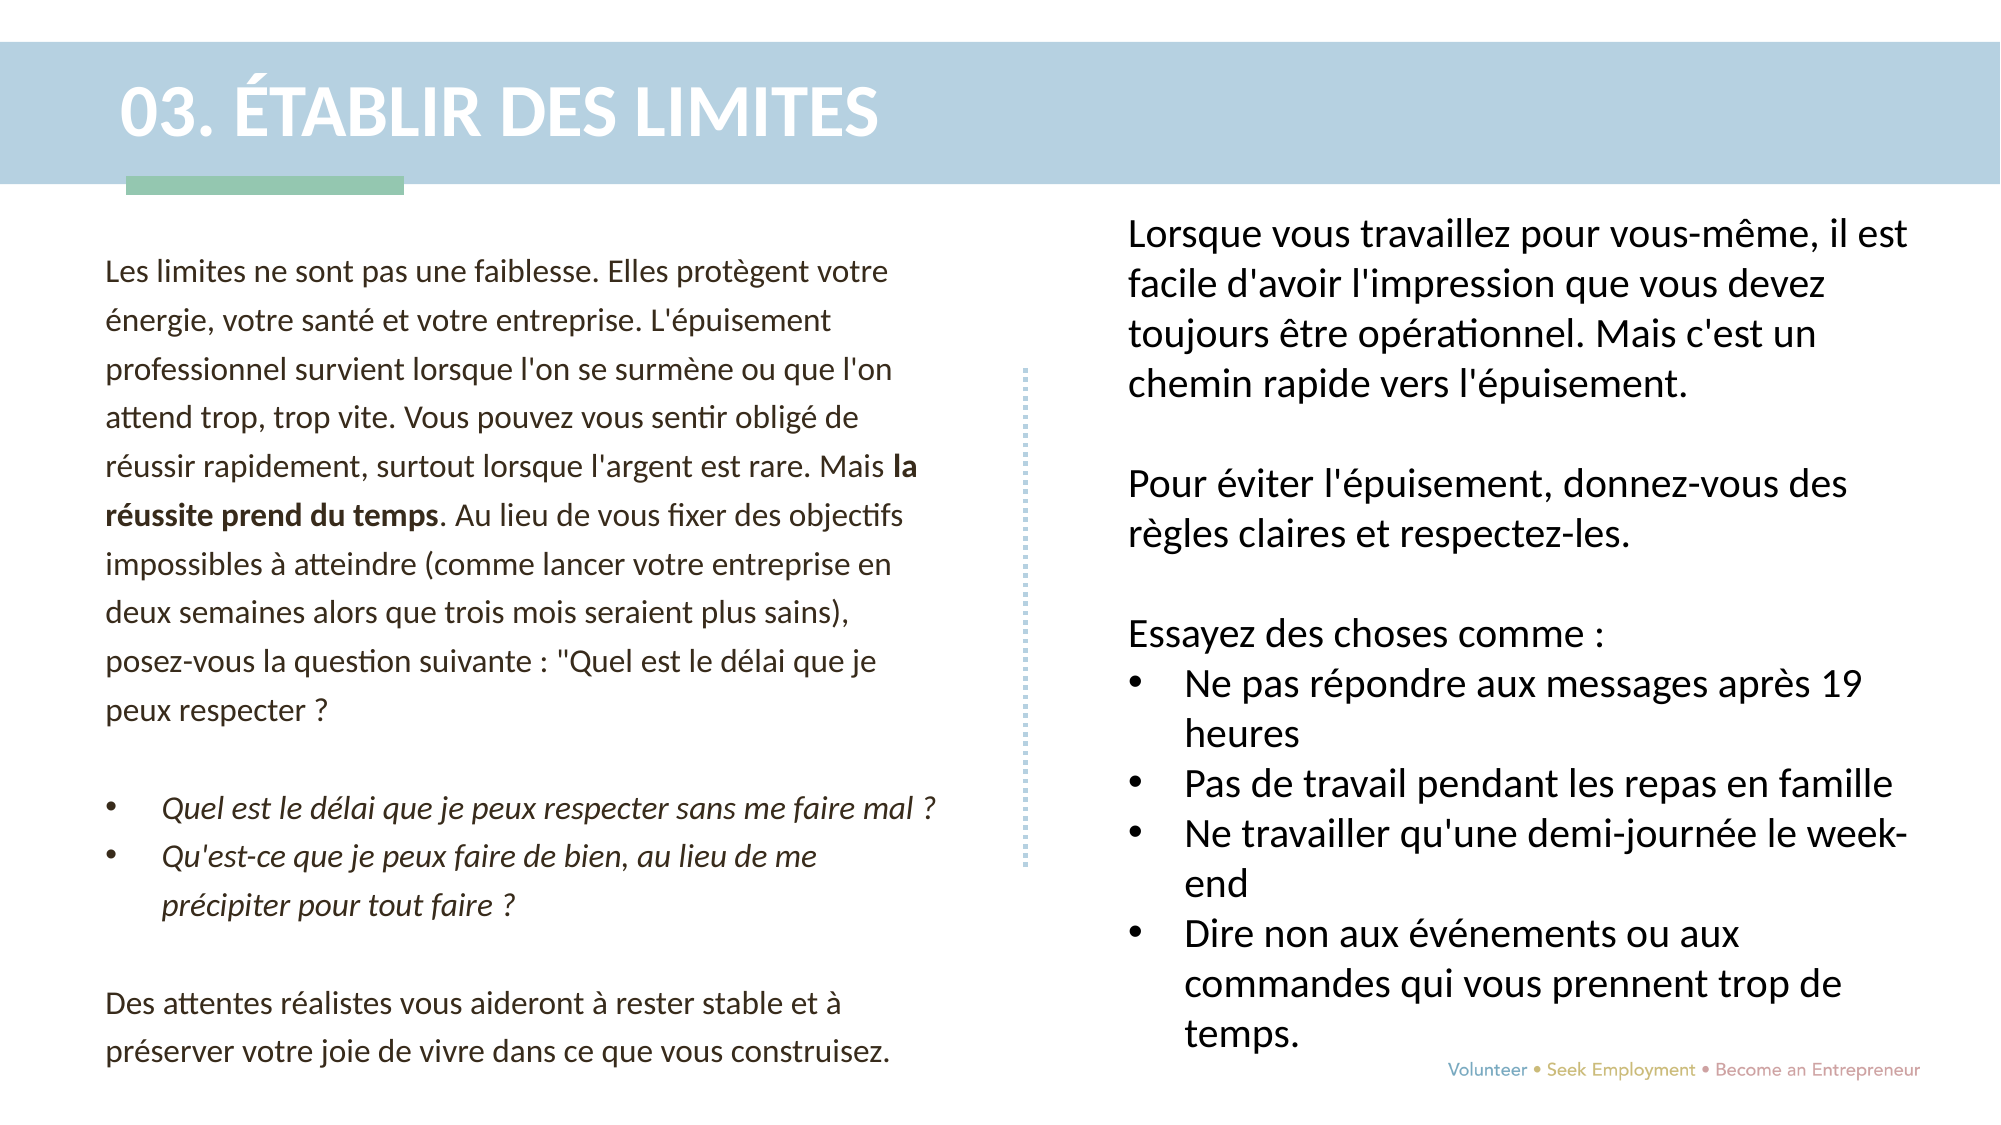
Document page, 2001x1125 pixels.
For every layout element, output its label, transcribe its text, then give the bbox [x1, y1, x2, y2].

list Les limites ne sont pas une faiblesse. Elles protègent votre énergie, votre santé et votre entreprise. L'épuisement professionnel survient lorsque l'on se surmène ou que l'on attend trop, trop vite. Vous pouvez vous sentir obligé de réussir rapidement, surtout lorsque l'argent est rare. Mais la réussite prend du temps. Au lieu de vous fixer des objectifs impossibles à atteindre (comme lancer votre entreprise en deux semaines alors que trois mois seraient plus sains), posez-vous la question suivante : "Quel est le délai que je peux respecter ? Quel est le délai que je peux respecter sans me faire mal ? Qu'est-ce que je peux faire de bien, au lieu de me précipiter pour tout faire ? Des attentes réalistes vous aideront à rester stable et à préserver votre joie de vivre dans ce que vous construisez. [90, 184, 956, 898]
picture [1418, 1046, 1971, 1103]
list 03. ÉTABLIR DES LIMITES [105, 103, 1895, 223]
text_box Lorsque vous travaillez pour vous-même, il est facile d'avoir l'impression que vous devez toujours être opérationnel. Mais c'est un chemin rapide vers l'épuisement. Pour éviter l'épuisement, donnez-vous des règles claires et respectez-les. Essayez des choses comme : Ne pas répondre aux messages après 19 heures Pas de travail pendant les repas en famille Ne travailler qu'une demi-journée le week-end Dire non aux événements ou aux commandes qui vous prennent trop de temps. [1113, 198, 1932, 1064]
